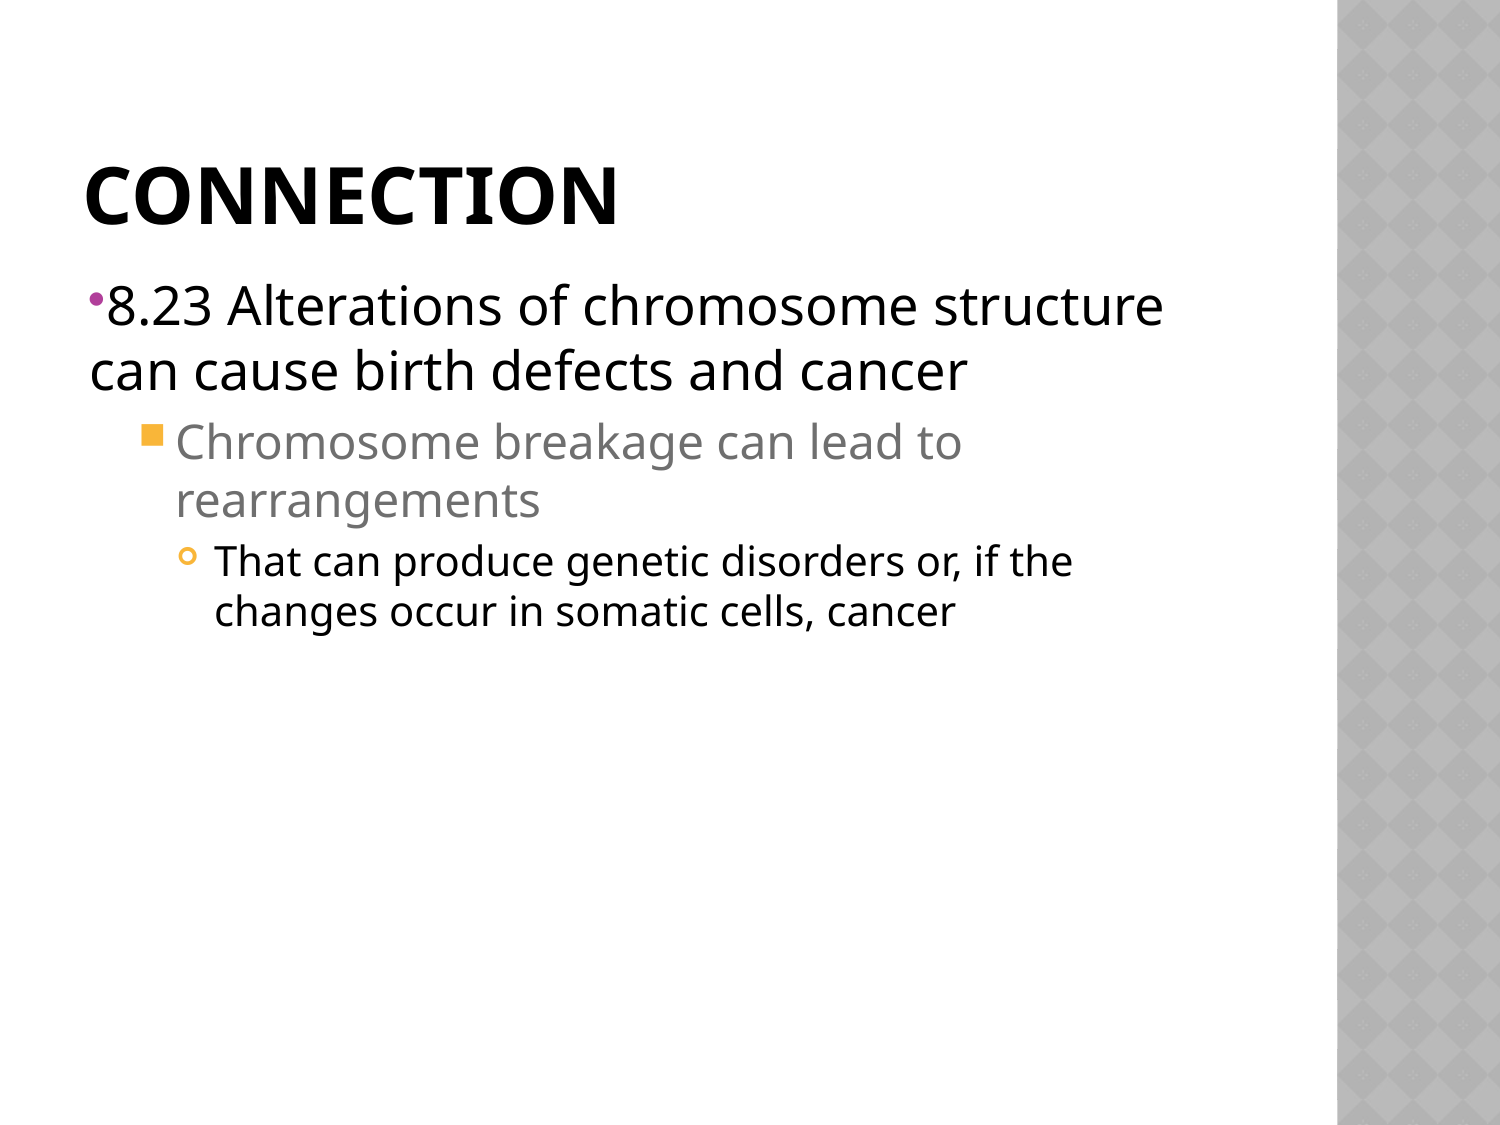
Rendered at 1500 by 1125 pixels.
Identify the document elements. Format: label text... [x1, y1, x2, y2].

title CONNECTION [75, 52, 1263, 240]
list 8.23 Alterations of chromosome structure can cause birth defects and cancer Chromosome breakage can lead to rearrangements That can produce genetic disorders or, if the changes occur in somatic cells, cancer [75, 264, 1263, 1059]
